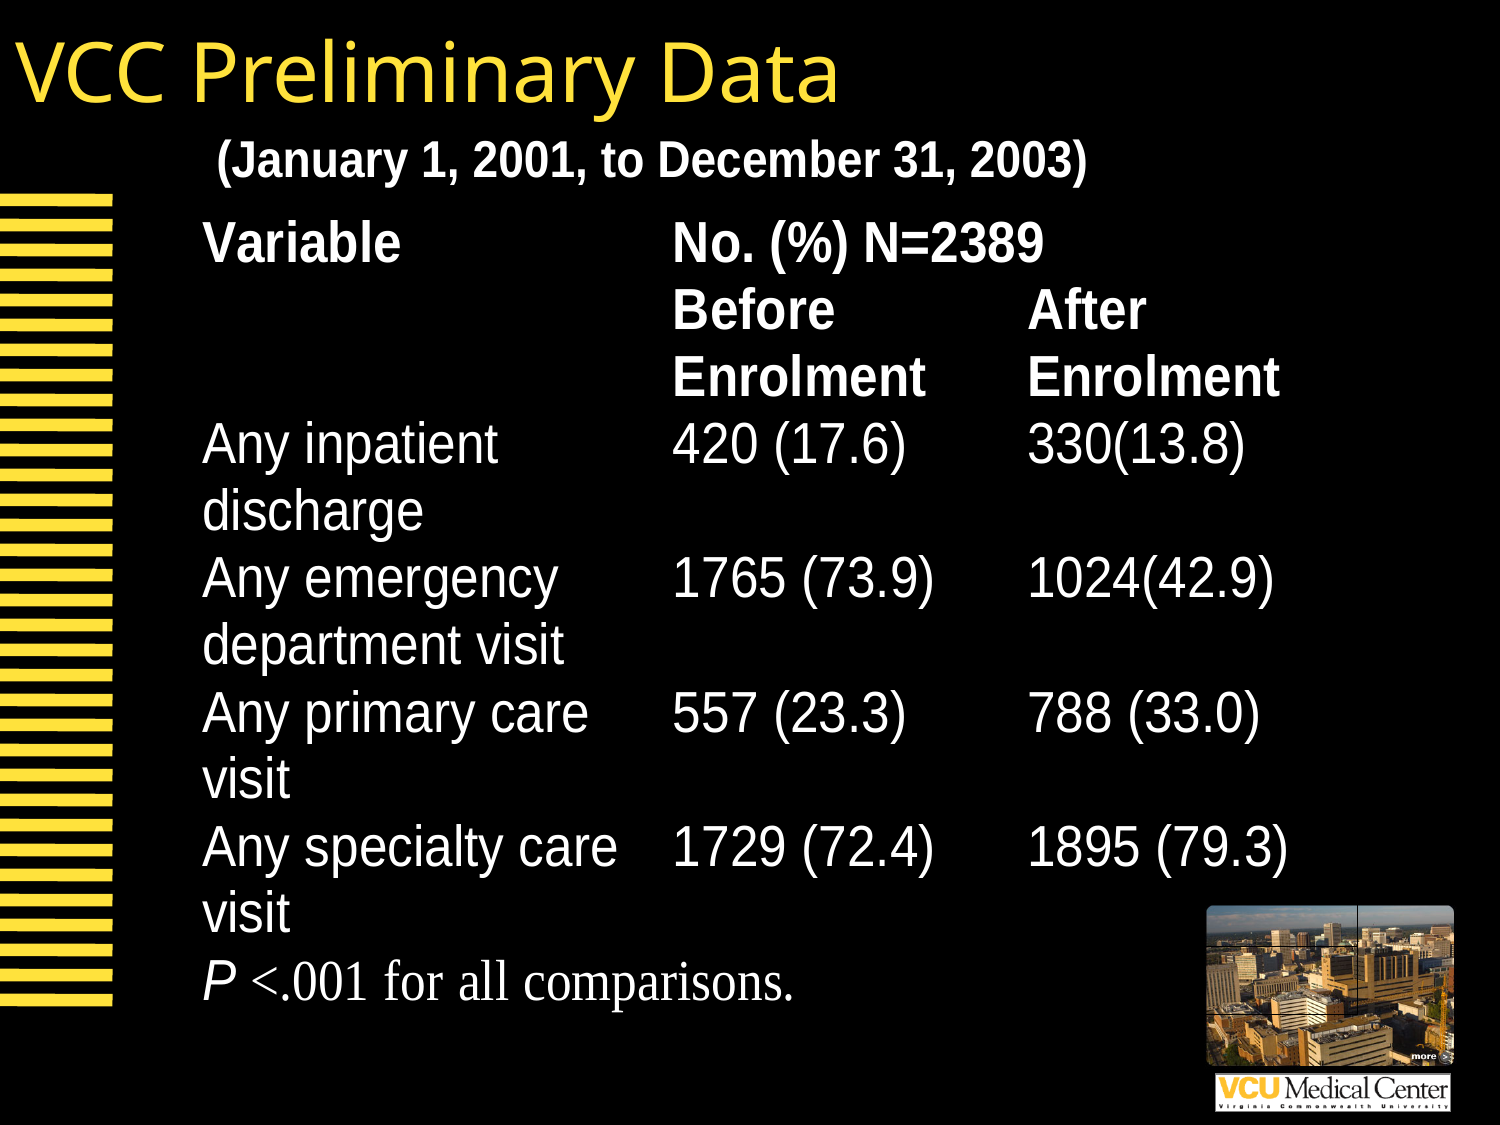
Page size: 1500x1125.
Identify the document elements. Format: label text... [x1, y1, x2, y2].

title VCC Preliminary Data [0, 0, 1275, 138]
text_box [187, 112, 1500, 1097]
picture [1216, 1097, 1450, 1111]
